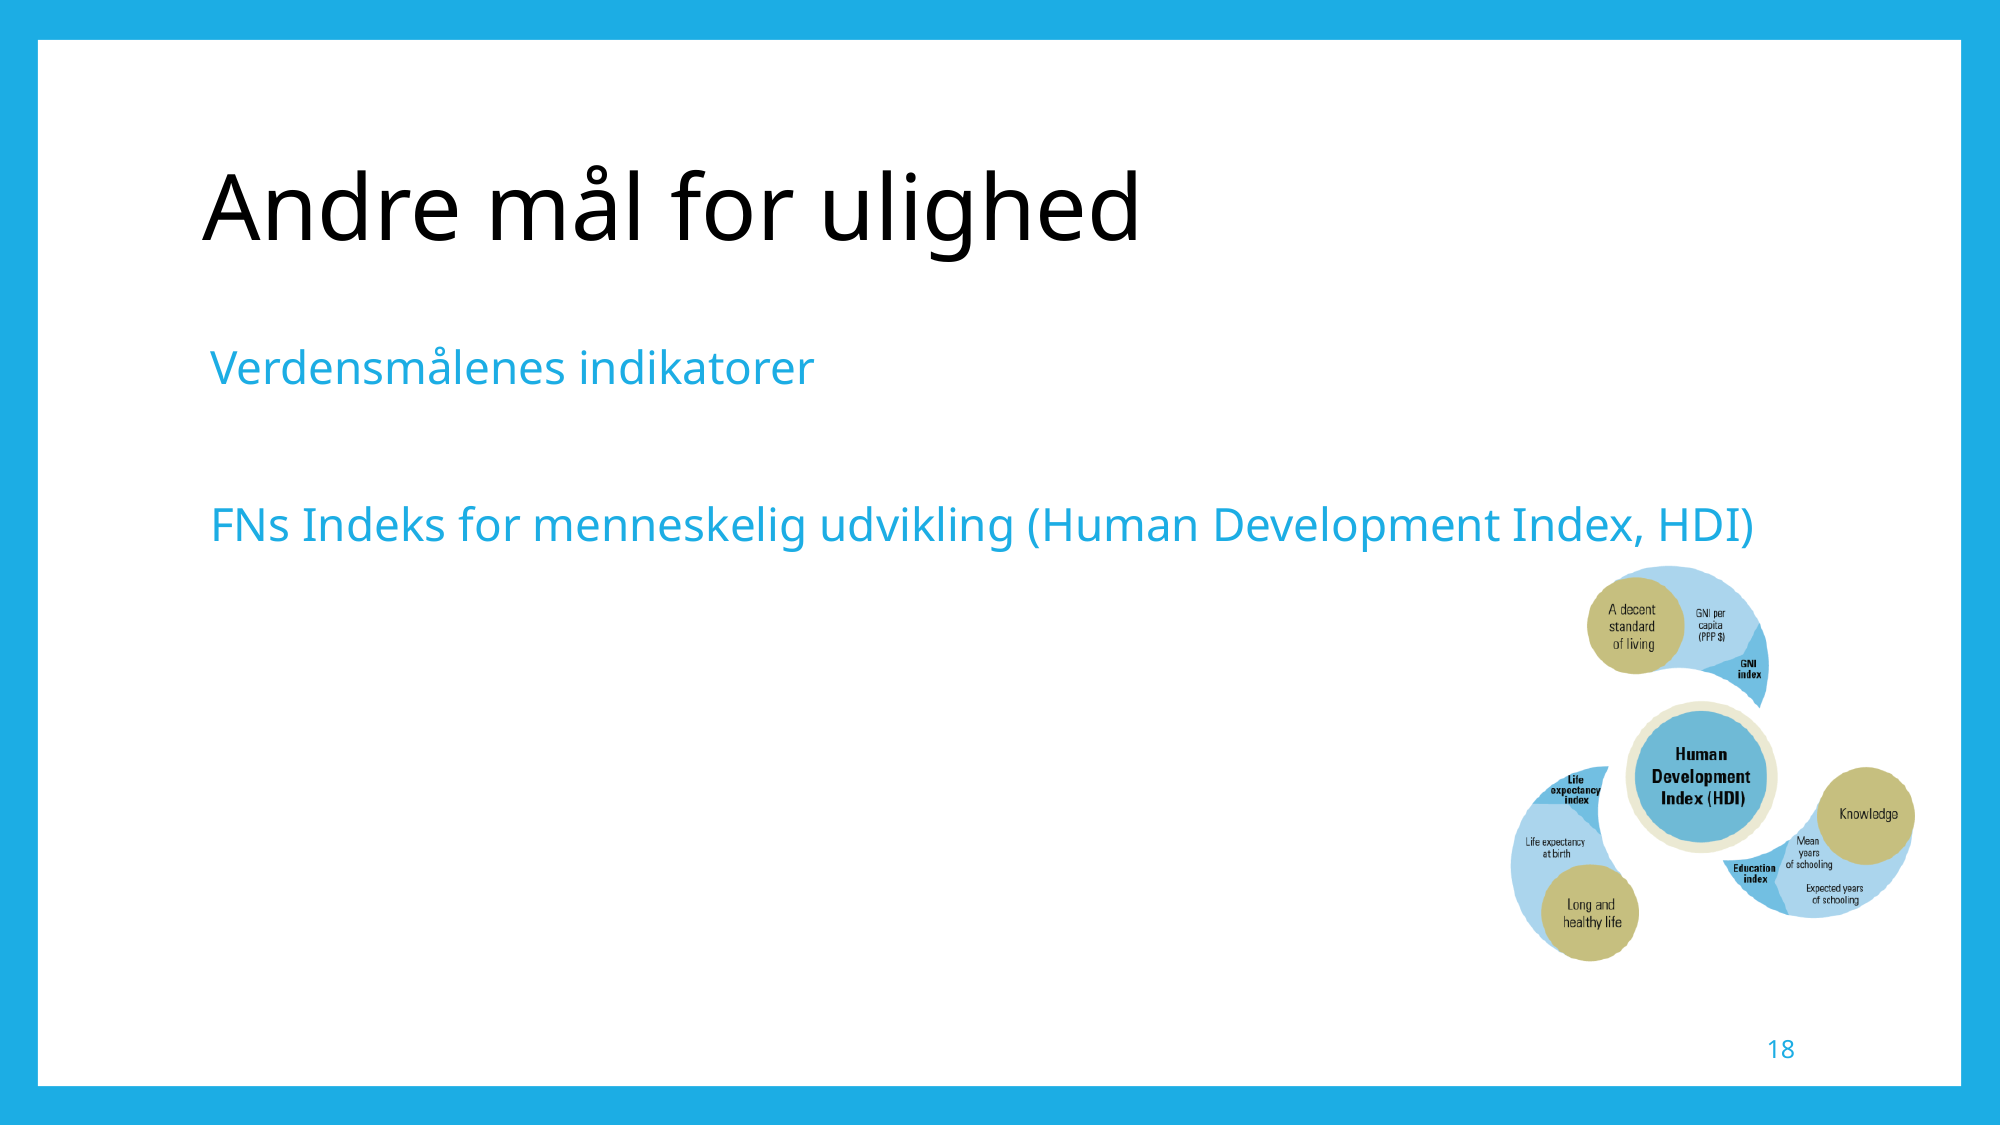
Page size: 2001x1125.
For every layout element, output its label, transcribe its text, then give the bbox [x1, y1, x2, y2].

list Verdensmålenes indikatorer FNs Indeks for menneskelig udvikling (Human Development Index, HDI) [187, 337, 1808, 1000]
slide_number 18 [1530, 1031, 1811, 1081]
picture [1451, 530, 1943, 1022]
title Andre mål for ulighed [187, 99, 1808, 323]
